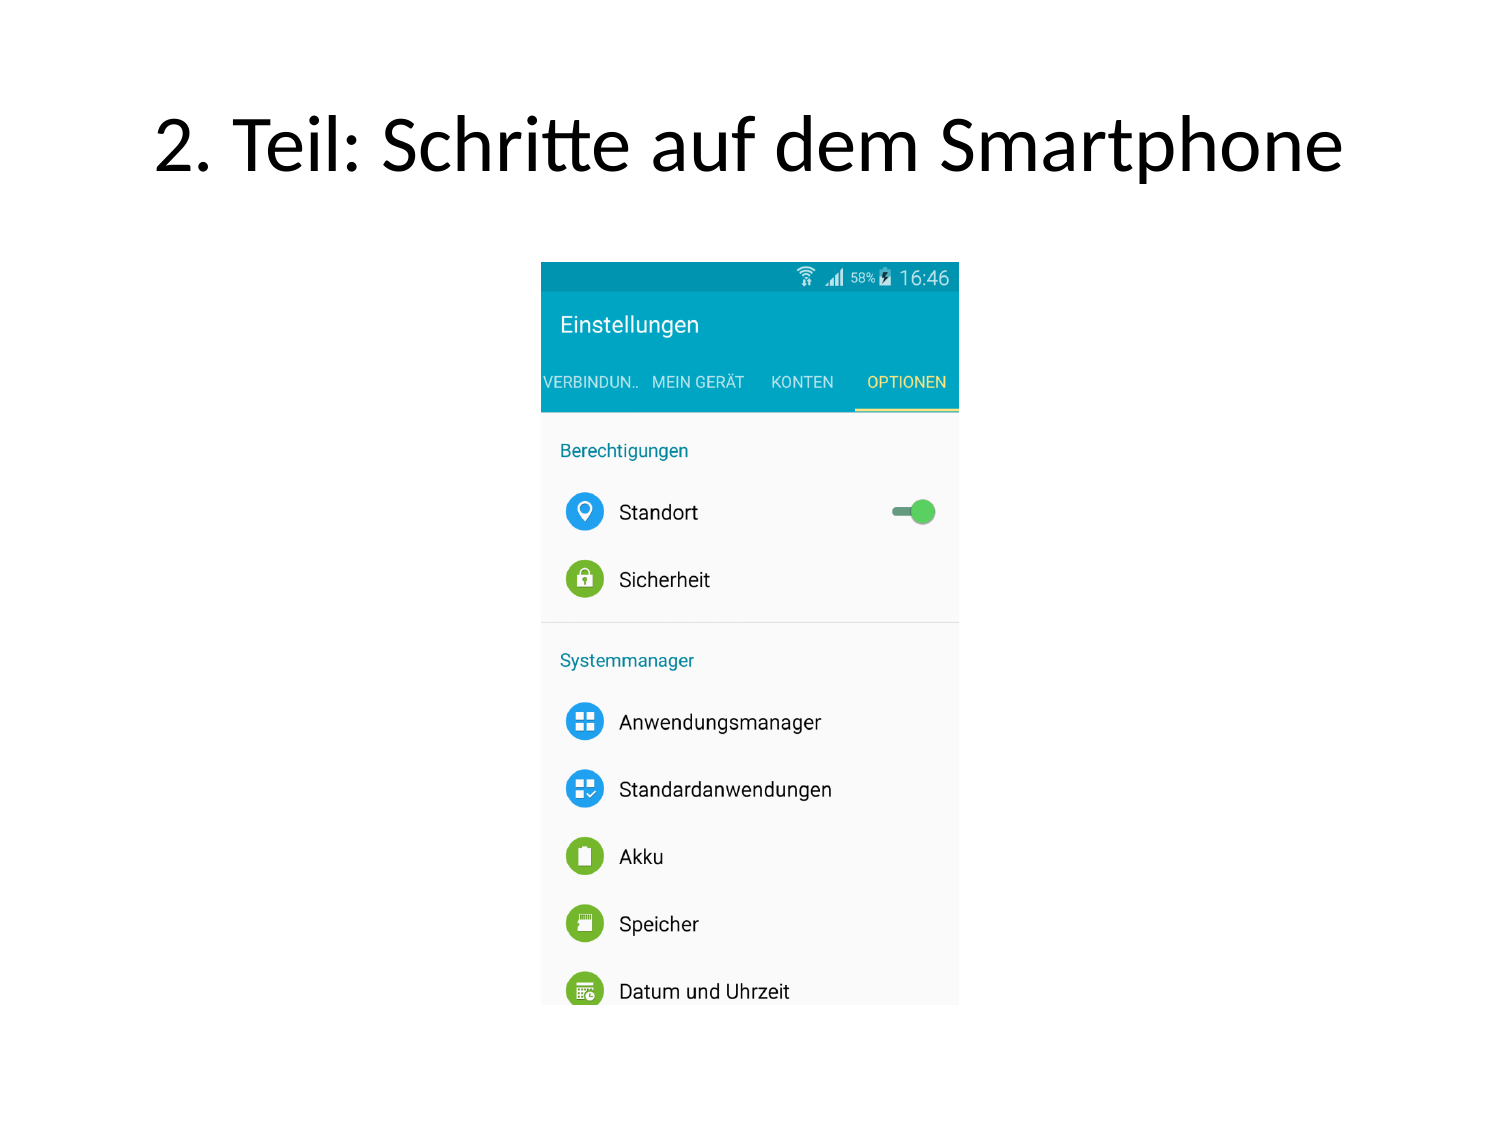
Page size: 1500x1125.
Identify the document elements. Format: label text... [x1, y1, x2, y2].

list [540, 262, 959, 1006]
title 2. Teil: Schritte auf dem Smartphone [75, 45, 1425, 233]
